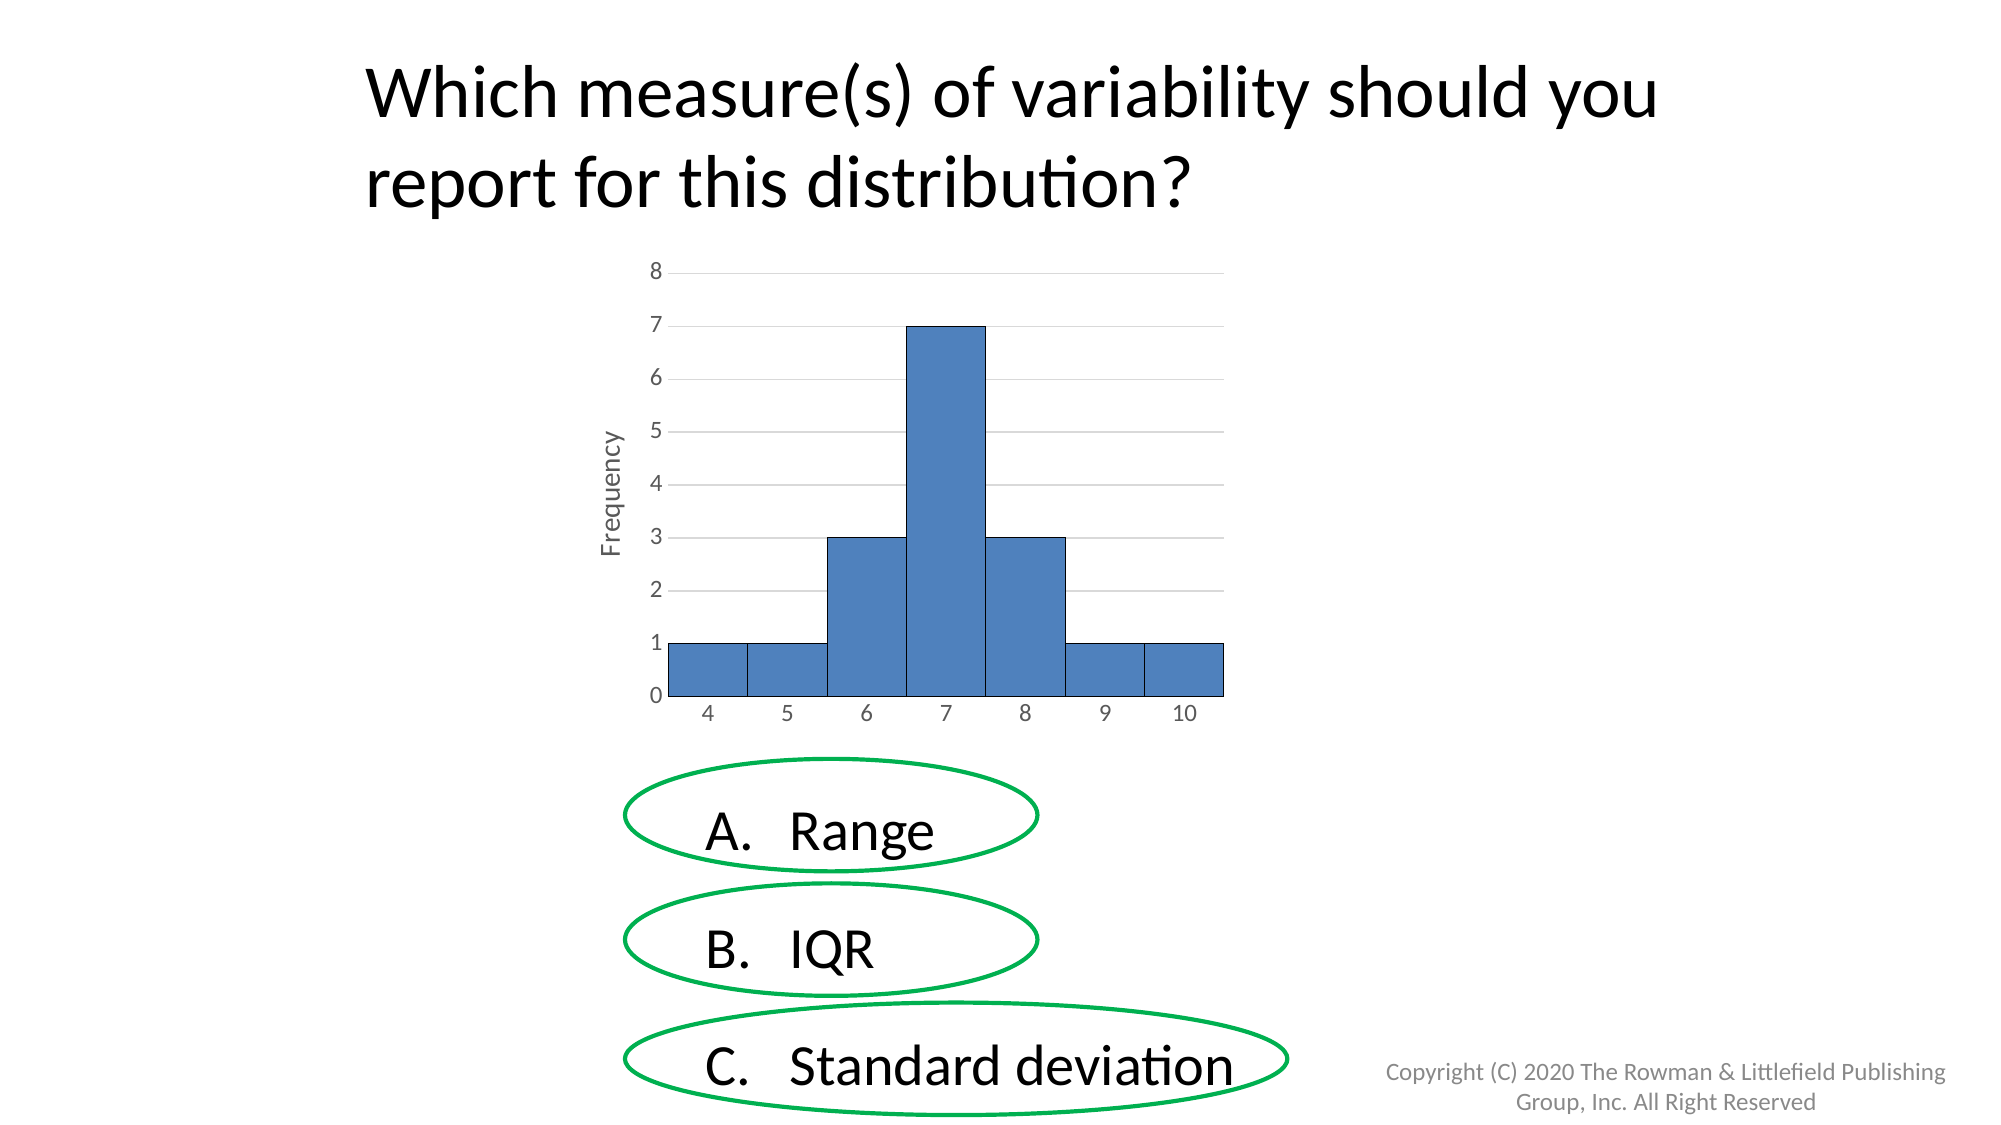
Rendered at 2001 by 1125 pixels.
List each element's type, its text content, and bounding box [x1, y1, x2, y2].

title Which measure(s) of variability should you report for this distribution? [350, 38, 1700, 227]
footer Copyright (C) 2020 The Rowman & Littlefield Publishing Group, Inc. All Right Reserved [1350, 1055, 1984, 1116]
text_box Range IQR Standard deviation [624, 774, 1350, 1089]
chart [562, 251, 1238, 738]
text_box [622, 756, 1040, 874]
text_box [622, 881, 1040, 998]
text_box [622, 1000, 1290, 1118]
